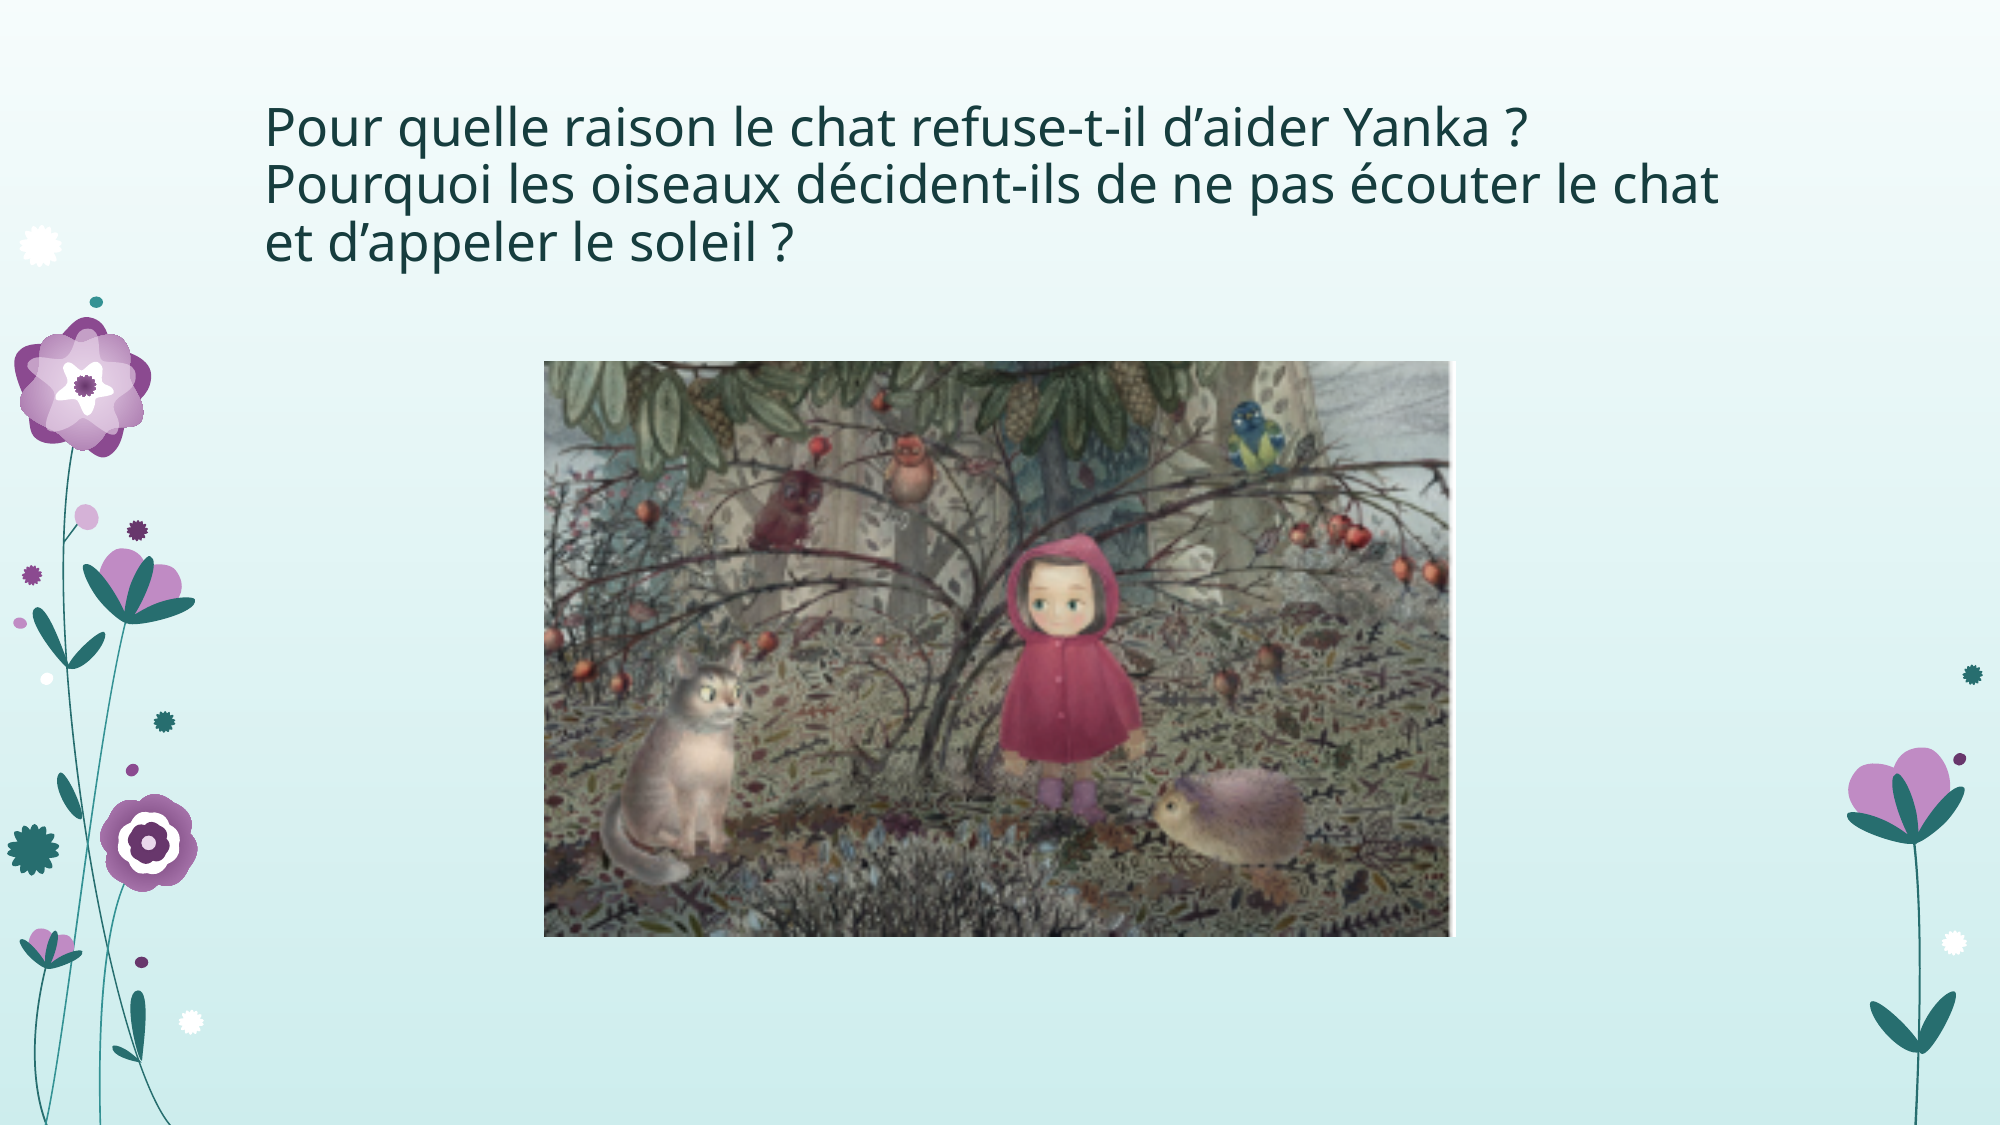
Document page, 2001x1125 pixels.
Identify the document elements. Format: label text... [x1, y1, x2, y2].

title Pour quelle raison le chat refuse-t-il d’aider Yanka ? Pourquoi les oiseaux décident-ils de ne pas écouter le chat et d’appeler le soleil ? [249, 92, 1750, 281]
picture [543, 361, 1456, 937]
